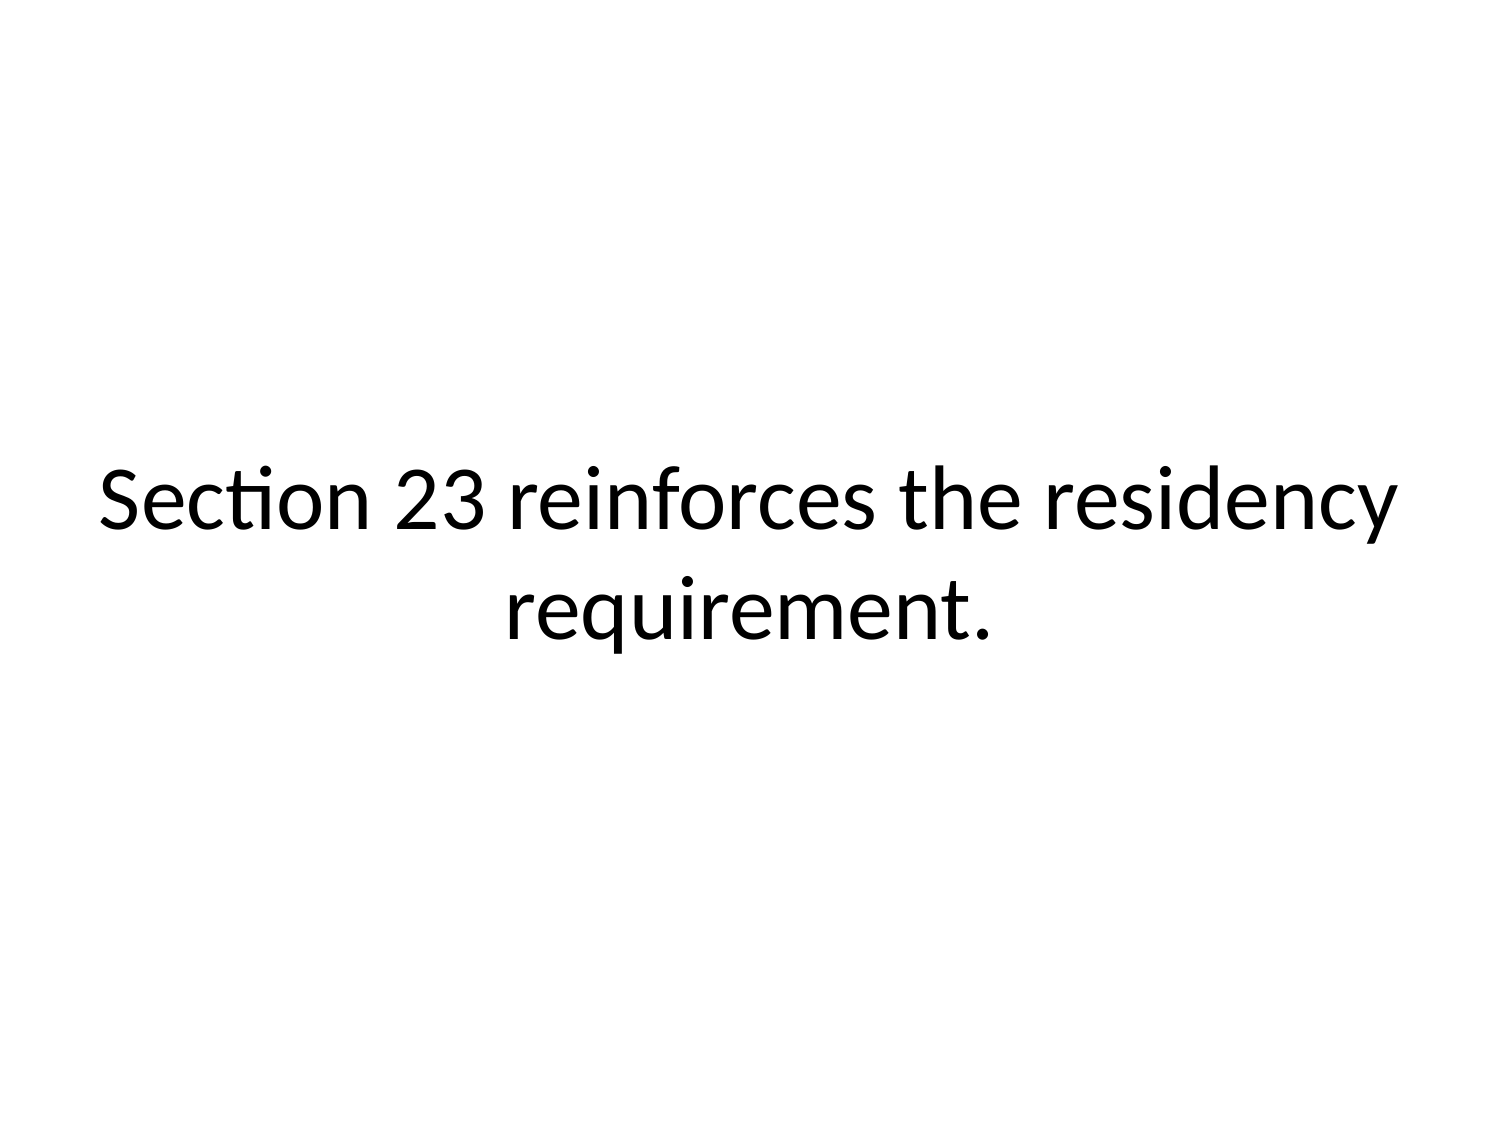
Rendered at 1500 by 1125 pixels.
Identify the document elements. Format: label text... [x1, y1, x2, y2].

title Section 23 reinforces the residency requirement. [75, 45, 1425, 1050]
